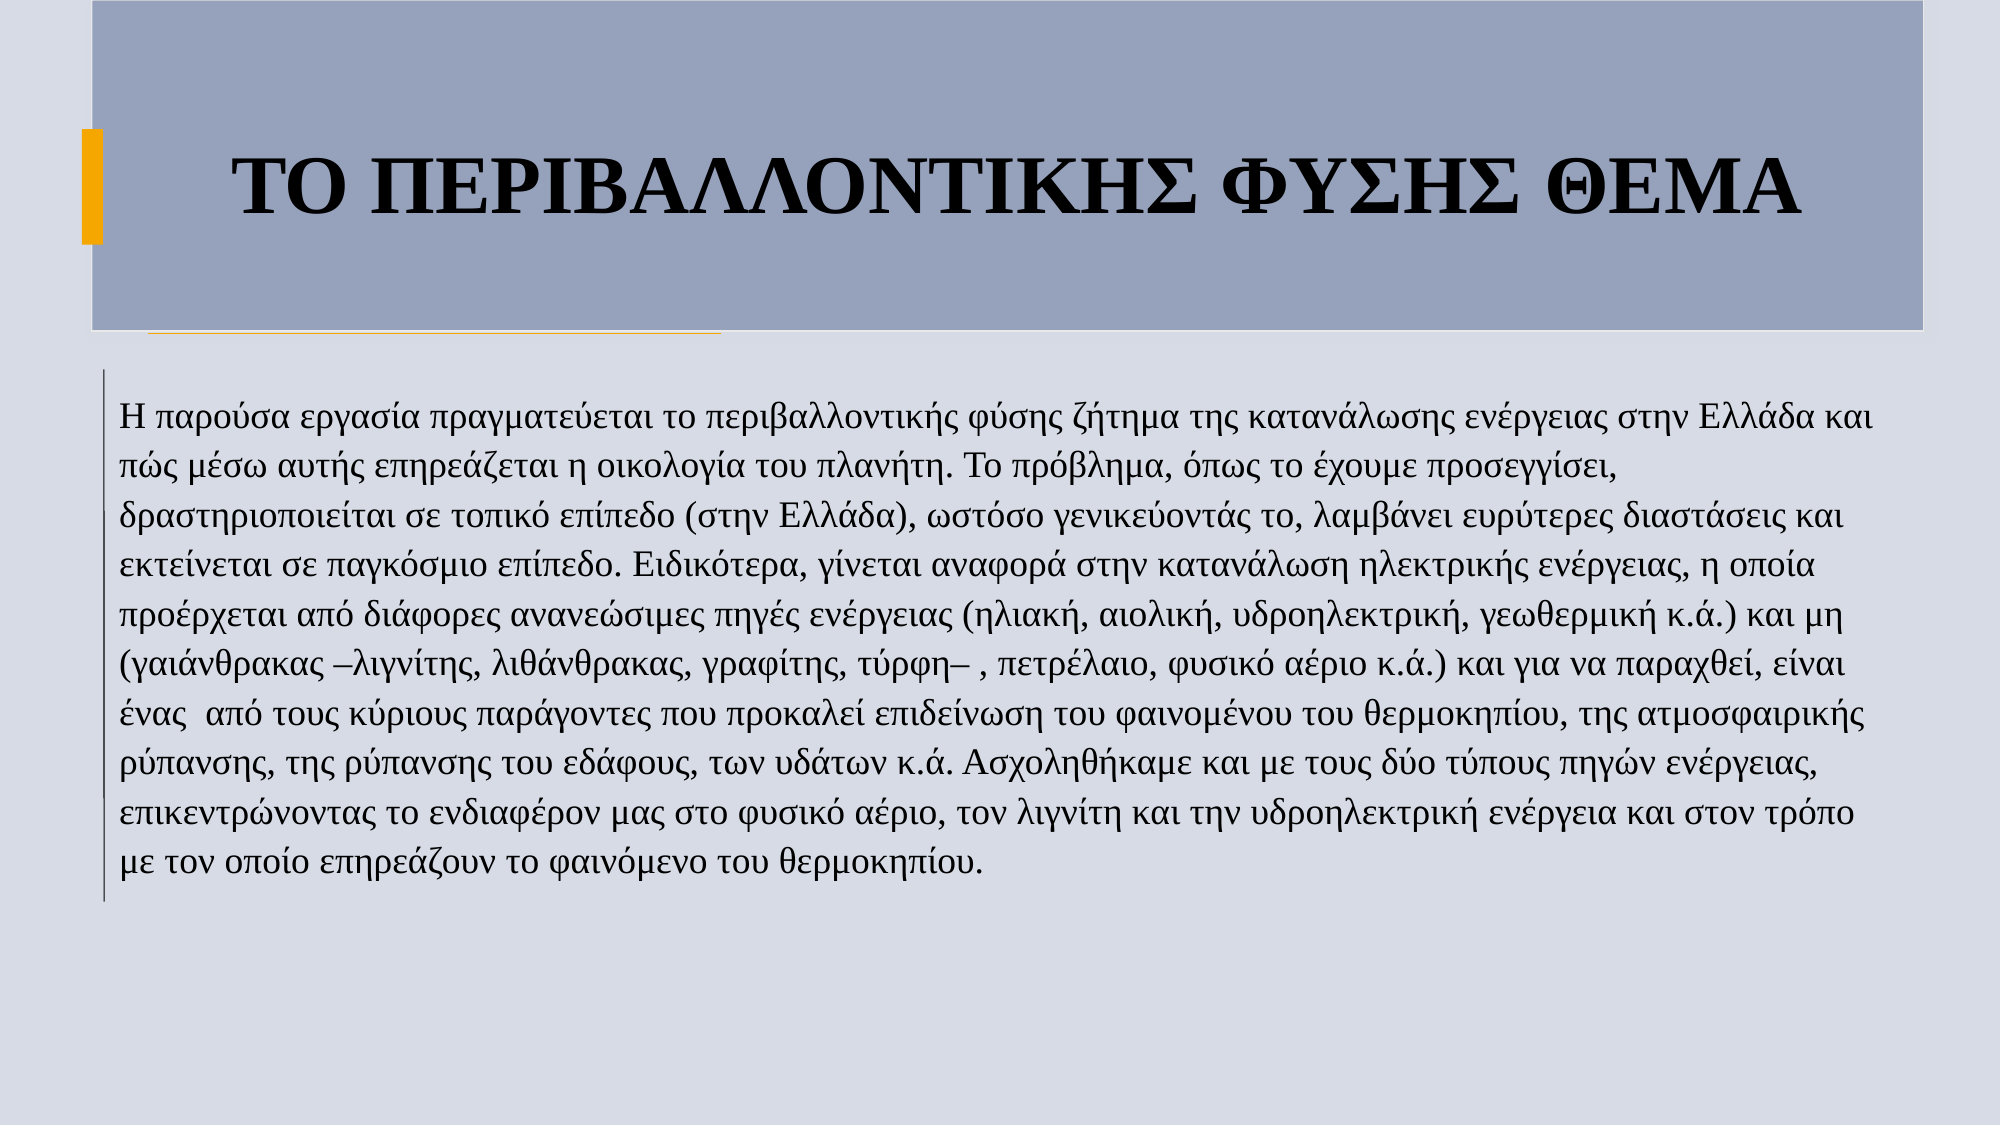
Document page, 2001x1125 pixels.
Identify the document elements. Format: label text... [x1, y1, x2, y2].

list Η παρούσα εργασία πραγματεύεται το περιβαλλοντικής φύσης ζήτημα της κατανάλωσης ενέργειας στην Ελλάδα και πώς μέσω αυτής επηρεάζεται η οικολογία του πλανήτη. Το πρόβλημα, όπως το έχουμε προσεγγίσει, δραστηριοποιείται σε τοπικό επίπεδο (στην Ελλάδα), ωστόσο γενικεύοντάς το, λαμβάνει ευρύτερες διαστάσεις και εκτείνεται σε παγκόσμιο επίπεδο. Ειδικότερα, γίνεται αναφορά στην κατανάλωση ηλεκτρικής ενέργειας, η οποία προέρχεται από διάφορες ανανεώσιμες πηγές ενέργειας (ηλιακή, αιολική, υδροηλεκτρική, γεωθερμική κ.ά.) και μη (γαιάνθρακας –λιγνίτης, λιθάνθρακας, γραφίτης, τύρφη– , πετρέλαιο, φυσικό αέριο κ.ά.) και για να παραχθεί, είναι ένας από τους κύριους παράγοντες που προκαλεί επιδείνωση του φαινομένου του θερμοκηπίου, της ατμοσφαιρικής ρύπανσης, της ρύπανσης του εδάφους, των υδάτων κ.ά. Ασχοληθήκαμε και με τους δύο τύπους πηγών ενέργειας, επικεντρώνοντας το ενδιαφέρον μας στο φυσικό αέριο, τον λιγνίτη και την υδροηλεκτρική ενέργεια και στον τρόπο με τον οποίο επηρεάζουν το φαινόμενο του θερμοκηπίου. [104, 378, 1896, 985]
title ΤΟ ΠΕΡΙΒΑΛΛΟΝΤΙΚΗΣ ΦΥΣΗΣ ΘΕΜΑ [183, 90, 1851, 284]
